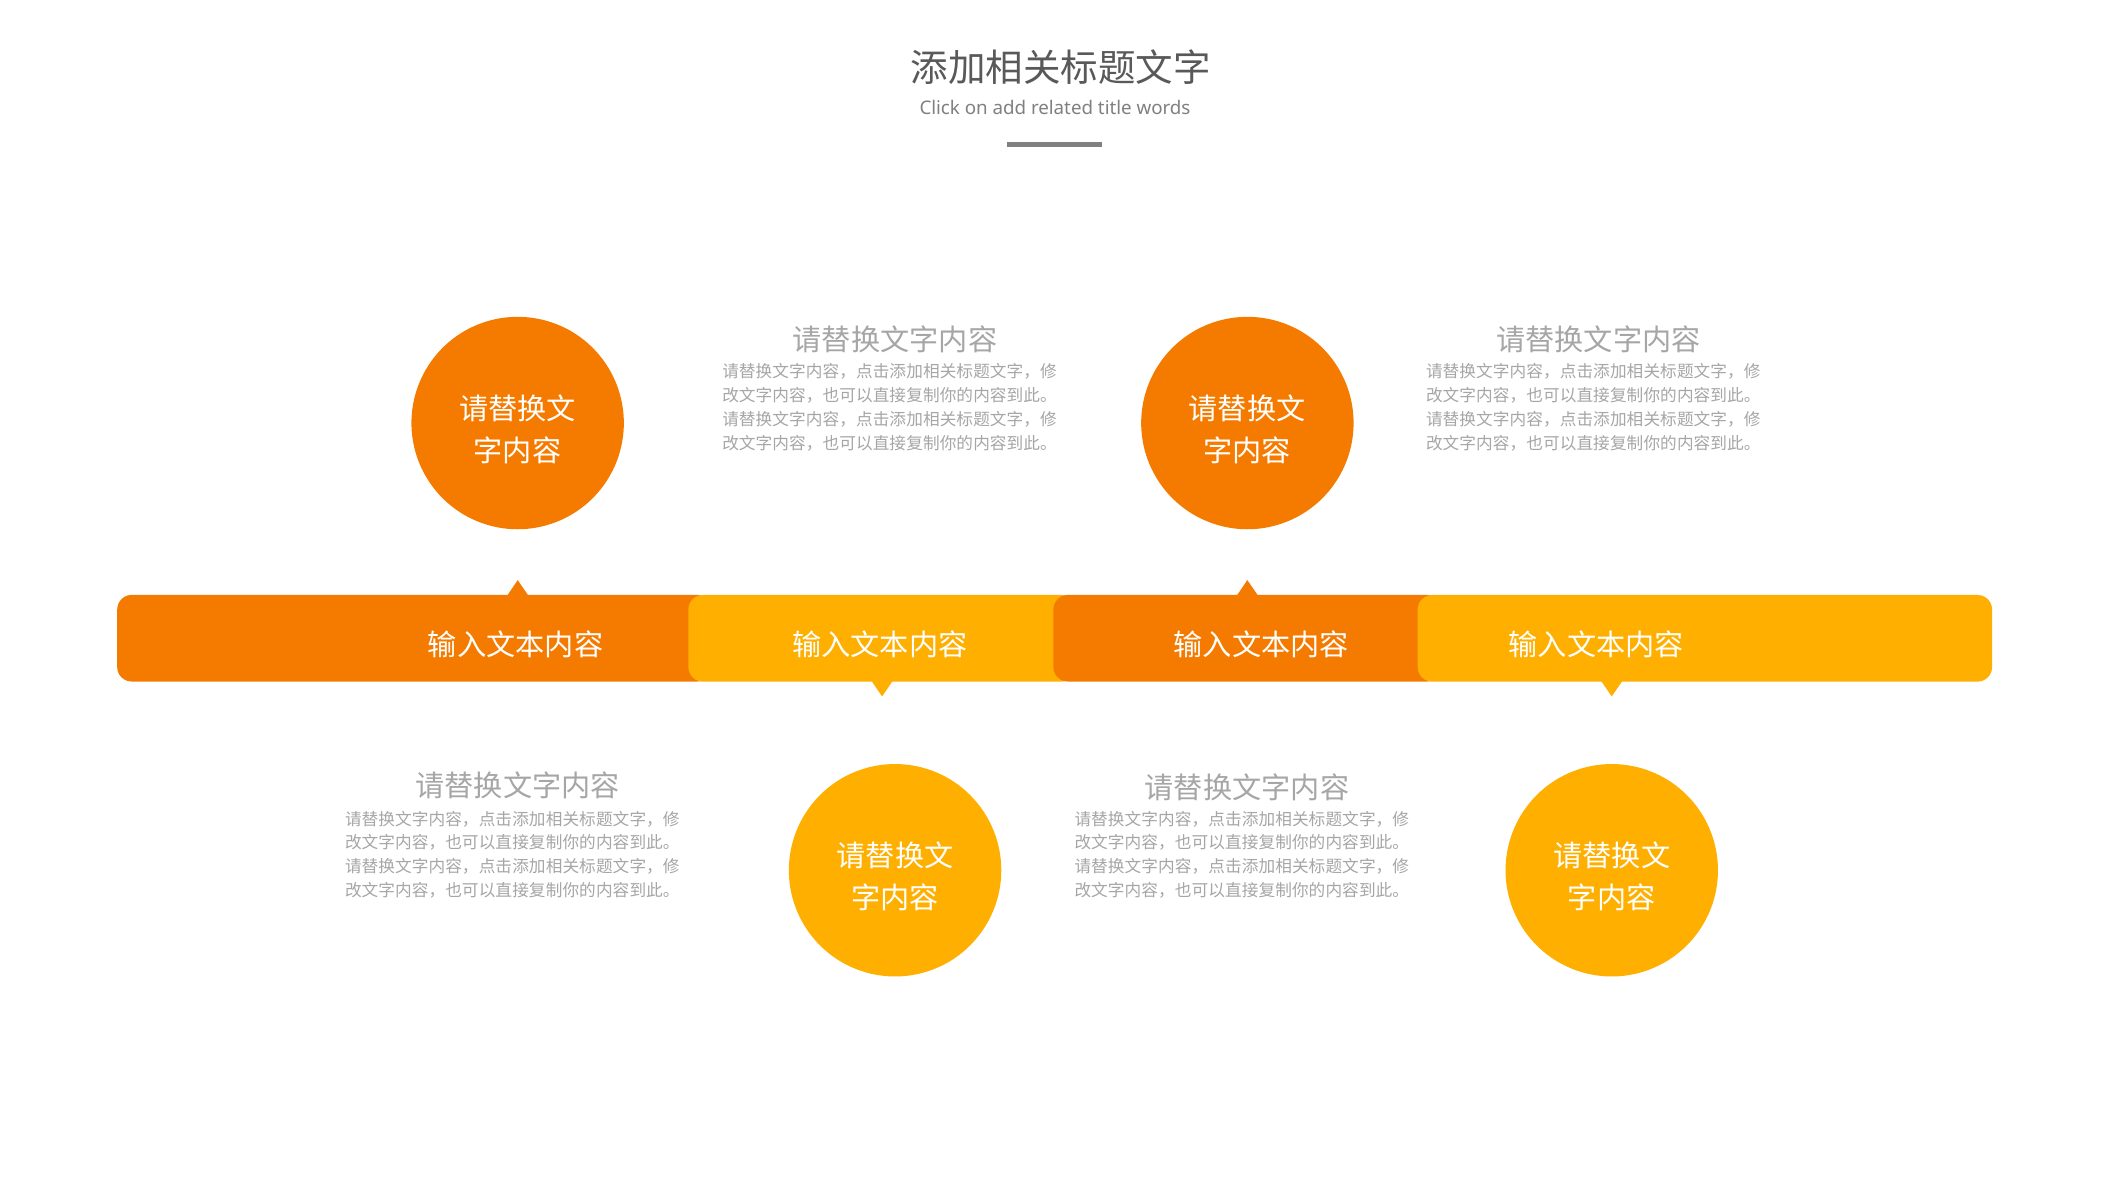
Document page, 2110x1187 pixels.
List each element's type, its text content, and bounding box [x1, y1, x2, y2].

text_box [1505, 764, 1718, 977]
text_box 请替换文字内容，点击添加相关标题文字，修改文字内容，也可以直接复制你的内容到此。请替换文字内容，点击添加相关标题文字，修改文字内容，也可以直接复制你的内容到此。 [722, 357, 1068, 453]
text_box Click on add related title words [877, 89, 1232, 124]
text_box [1417, 594, 1993, 697]
text_box 请替换文字内容，点击添加相关标题文字，修改文字内容，也可以直接复制你的内容到此。请替换文字内容，点击添加相关标题文字，修改文字内容，也可以直接复制你的内容到此。 [1074, 804, 1420, 901]
text_box [411, 316, 624, 530]
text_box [117, 580, 712, 682]
text_box 请替换文字内容 [1549, 830, 1675, 915]
text_box [788, 764, 1002, 977]
text_box 请替换文字内容 [455, 383, 581, 468]
text_box 请替换文字内容 [832, 830, 958, 915]
text_box [1141, 316, 1354, 530]
text_box 请替换文字内容 [1478, 314, 1719, 357]
text_box 请替换文字内容，点击添加相关标题文字，修改文字内容，也可以直接复制你的内容到此。请替换文字内容，点击添加相关标题文字，修改文字内容，也可以直接复制你的内容到此。 [1426, 357, 1772, 453]
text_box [1053, 580, 1442, 682]
text_box 请替换文字内容 [1127, 762, 1367, 805]
text_box 请替换文字内容，点击添加相关标题文字，修改文字内容，也可以直接复制你的内容到此。请替换文字内容，点击添加相关标题文字，修改文字内容，也可以直接复制你的内容到此。 [345, 804, 691, 901]
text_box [688, 594, 1076, 697]
text_box 请替换文字内容 [398, 760, 638, 803]
text_box 请替换文字内容 [1184, 383, 1310, 468]
text_box 添加相关标题文字 [877, 37, 1245, 95]
text_box 请替换文字内容 [775, 314, 1015, 357]
